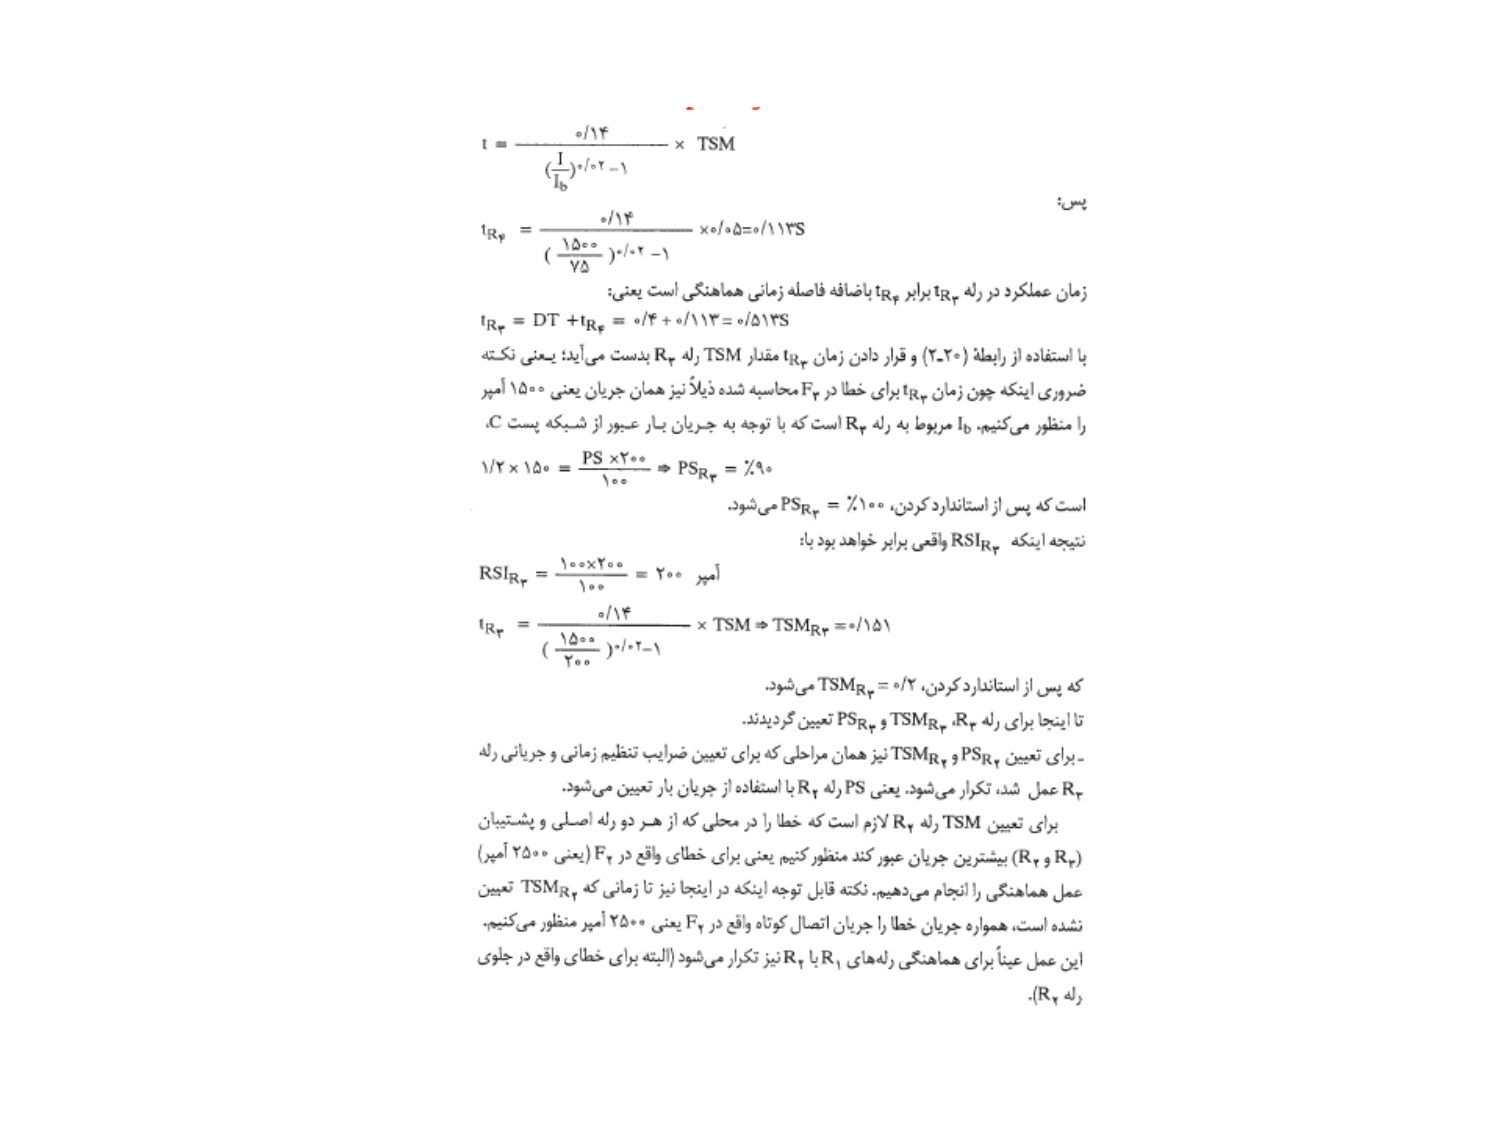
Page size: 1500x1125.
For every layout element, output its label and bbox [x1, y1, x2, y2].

picture [402, 107, 1098, 1018]
